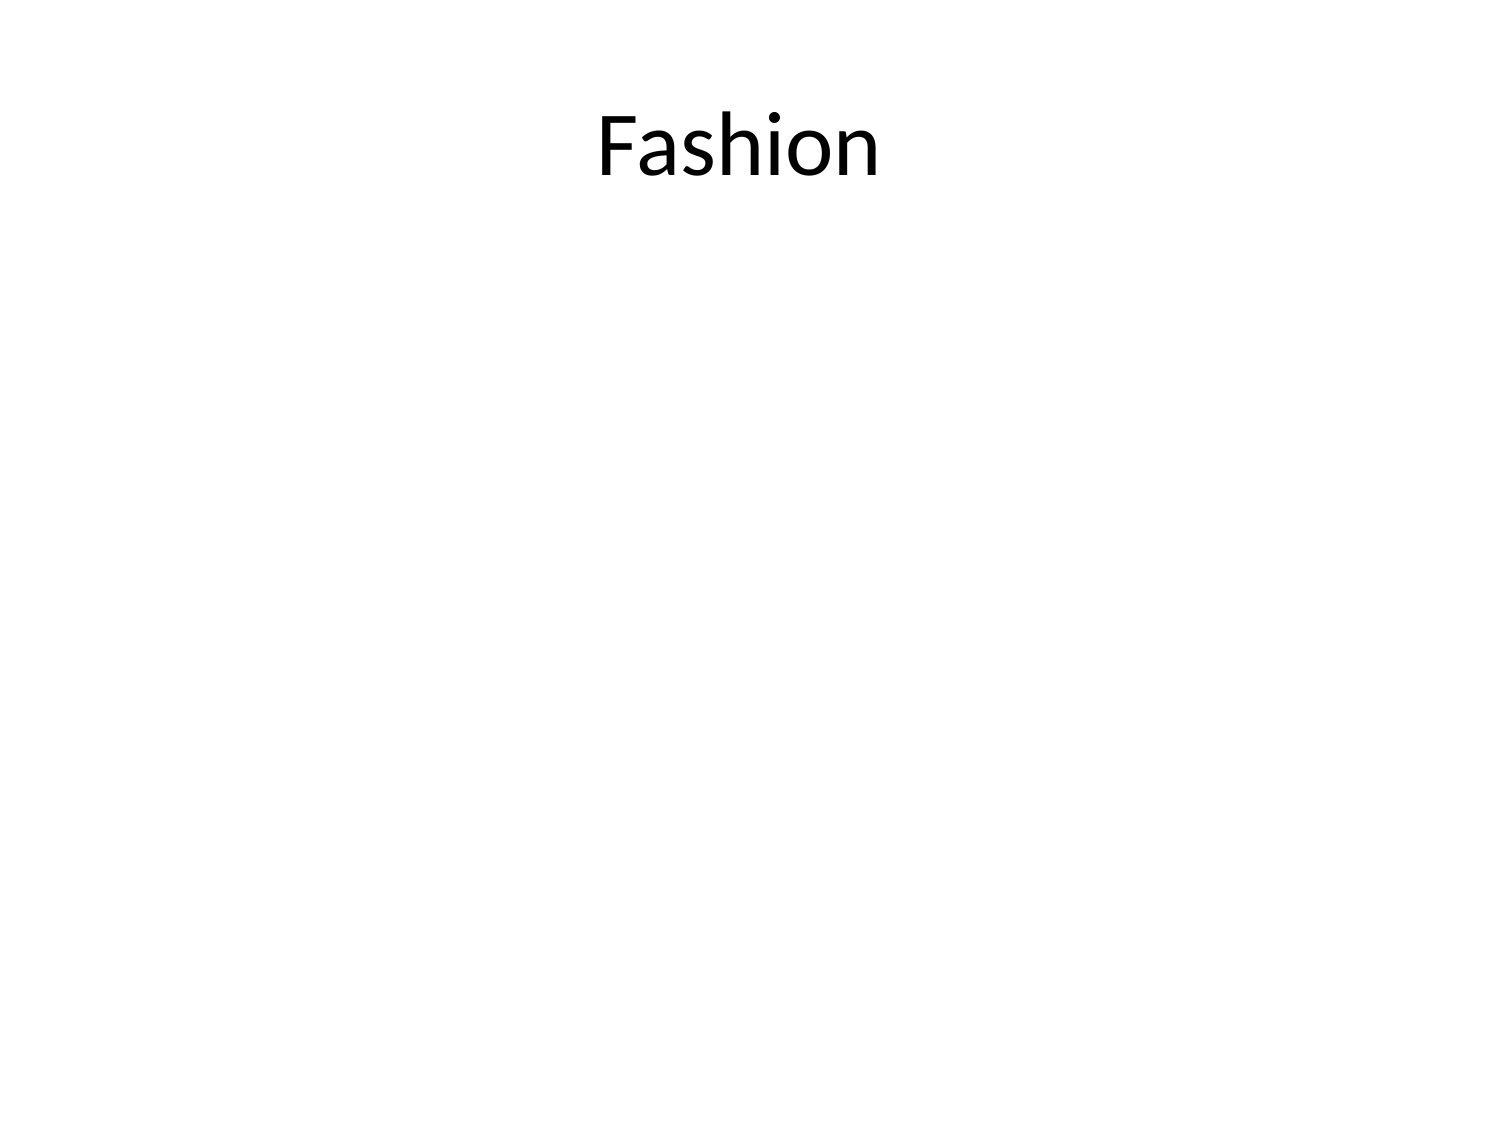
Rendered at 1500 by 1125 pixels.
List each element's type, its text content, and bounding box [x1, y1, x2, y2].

title Fashion [75, 45, 1425, 233]
